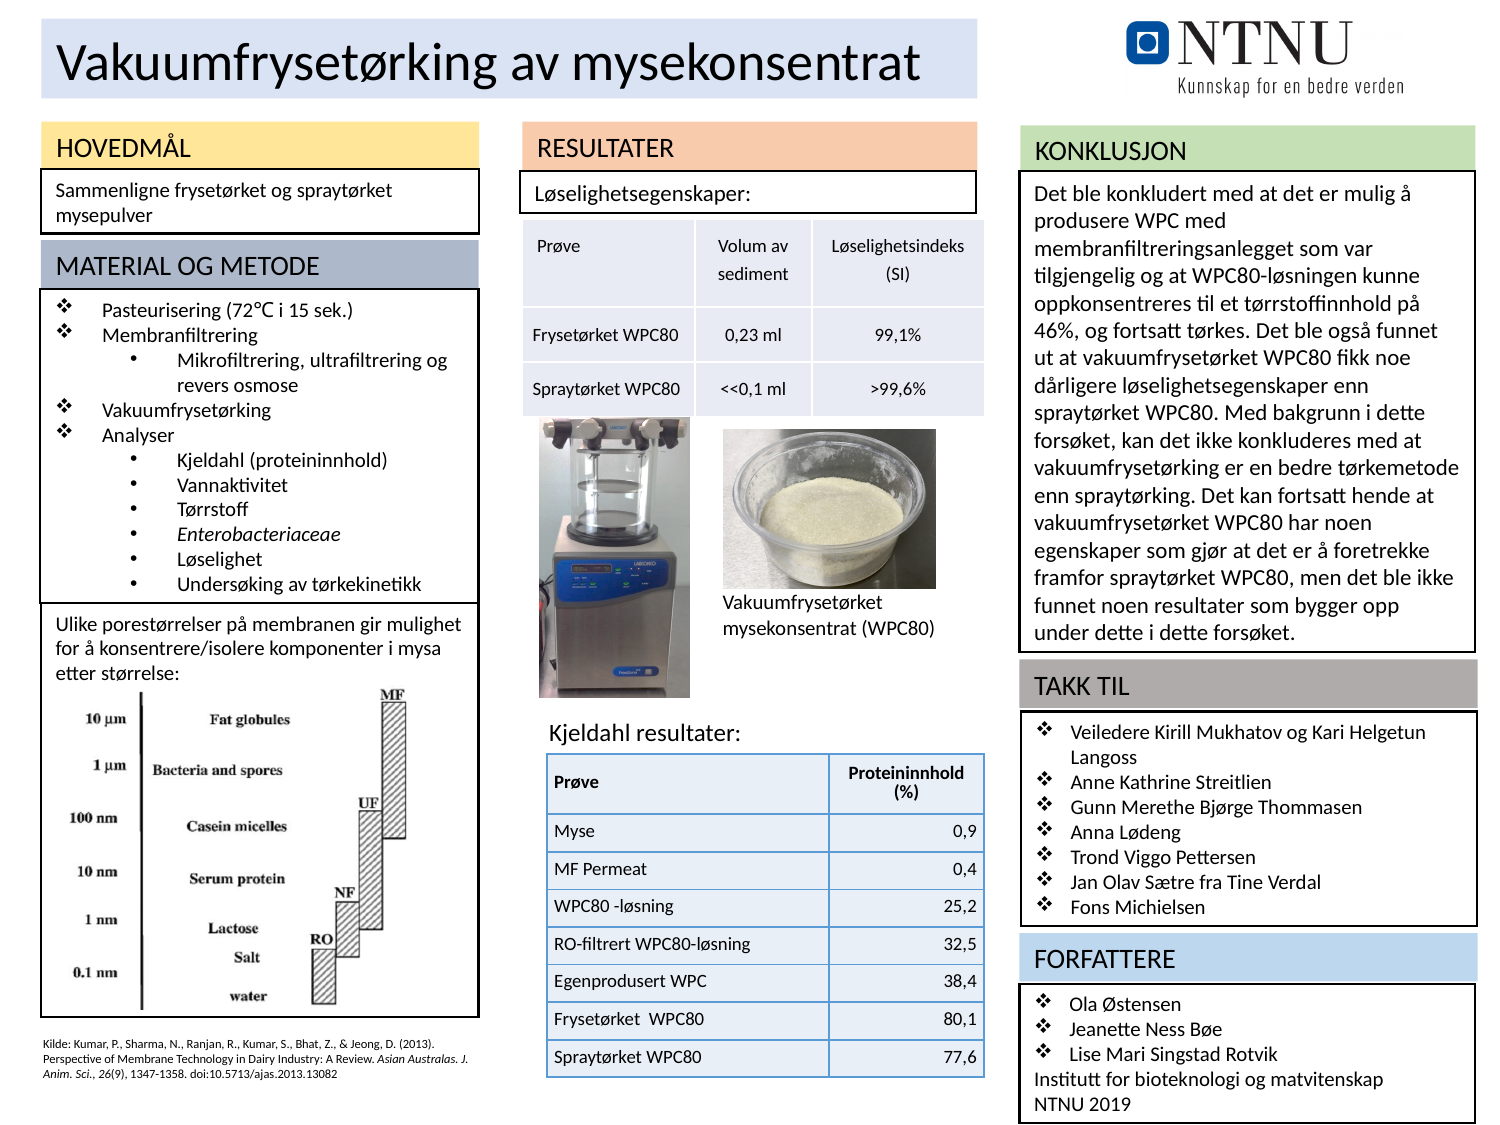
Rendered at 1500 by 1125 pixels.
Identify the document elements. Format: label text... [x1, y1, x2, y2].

text_box HOVEDMÅL [41, 121, 480, 168]
text_box Sammenligne frysetørket og spraytørket mysepulver [40, 168, 480, 235]
text_box FORFATTERE [1019, 933, 1478, 982]
table_cell <<0,1 ml [696, 363, 811, 416]
table_cell 25,2 [830, 890, 983, 926]
picture [66, 682, 418, 1010]
table_cell 77,6 [830, 1041, 983, 1076]
table_cell RO-filtrert WPC80-løsning [548, 928, 828, 964]
text_box MATERIAL OG METODE [40, 240, 479, 288]
table_cell 32,5 [830, 928, 983, 964]
table_cell MF Permeat [548, 853, 828, 889]
table_header Løselighetsindeks (SI) [813, 220, 984, 306]
table_cell Spraytørket WPC80 [523, 363, 694, 416]
picture [723, 429, 936, 589]
table_header Proteininnhold (%) [830, 755, 983, 813]
text_box Veiledere Kirill Mukhatov og Kari Helgetun Langoss Anne Kathrine Streitlien Gunn Merethe Bjørge Thommasen Anna Lødeng Trond Viggo Pettersen Jan Olav Sætre fra Tine Verdal Fons Michielsen [1020, 710, 1478, 927]
table_header Prøve [523, 220, 694, 306]
text_box Løselighetsegenskaper: [519, 170, 977, 214]
text_box TAKK TIL [1019, 659, 1478, 708]
table_cell >99,6% [813, 363, 984, 416]
picture [1124, 19, 1405, 100]
text_box RESULTATER [522, 121, 978, 171]
table_cell 99,1% [813, 308, 984, 361]
table_cell Myse [548, 815, 828, 851]
table_header Volum av sediment [696, 220, 811, 306]
table_cell 0,4 [830, 853, 983, 889]
table_cell 38,4 [830, 965, 983, 1001]
table_cell Spraytørket WPC80 [548, 1041, 828, 1076]
table_cell 0,9 [830, 815, 983, 851]
table_cell 0,23 ml [696, 308, 811, 361]
table_cell Egenprodusert WPC [548, 965, 828, 1001]
text_box Vakuumfrysetørking av mysekonsentrat [41, 18, 978, 99]
text_box Kjeldahl resultater: [533, 708, 991, 754]
table_header Prøve [548, 755, 828, 813]
table_cell 80,1 [830, 1003, 983, 1039]
text_box Det ble konkludert med at det er mulig å produsere WPC med membranfiltreringsanlegget som var tilgjengelig og at WPC80-løsningen kunne oppkonsentreres til et tørrstoffinnhold på 46%, og fortsatt tørkes. Det ble også funnet ut at vakuumfrysetørket WPC80 fikk noe dårligere løselighetsegenskaper enn spraytørket WPC80. Med bakgrunn i dette forsøket, kan det ikke konkluderes med at vakuumfrysetørking er en bedre tørkemetode enn spraytørking. Det kan fortsatt hende at vakuumfrysetørket WPC80 har noen egenskaper som gjør at det er å foretrekke framfor spraytørket WPC80, men det ble ikke funnet noen resultater som bygger opp under dette i dette forsøket. [1018, 170, 1476, 653]
picture [539, 416, 690, 698]
text_box Ulike porestørrelser på membranen gir mulighet for å konsentrere/isolere komponenter i mysa etter størrelse: [40, 602, 480, 1018]
text_box Pasteurisering (72℃ i 15 sek.) Membranfiltrering Mikrofiltrering, ultrafiltrering og revers osmose Vakuumfrysetørking Analyser Kjeldahl (proteininnhold) Vannaktivitet Tørrstoff Enterobacteriaceae Løselighet Undersøking av tørkekinetikk [39, 288, 480, 604]
text_box Ola Østensen Jeanette Ness Bøe Lise Mari Singstad Rotvik Institutt for bioteknologi og matvitenskap NTNU 2019 [1018, 983, 1476, 1124]
text_box KONKLUSJON [1020, 125, 1476, 170]
table_cell WPC80 -løsning [548, 890, 828, 926]
text_box Vakuumfrysetørket mysekonsentrat (WPC80) [707, 581, 952, 647]
table_cell Frysetørket WPC80 [523, 308, 694, 361]
table_cell Frysetørket WPC80 [548, 1003, 828, 1039]
text_box Kilde: Kumar, P., Sharma, N., Ranjan, R., Kumar, S., Bhat, Z., & Jeong, D. (2013). Perspective of Membrane Technology in Dairy Industry: A Review. Asian Australas. J. Anim. Sci., 26(9), 1347-1358. doi:10.5713/ajas.2013.13082 [28, 1028, 491, 1114]
